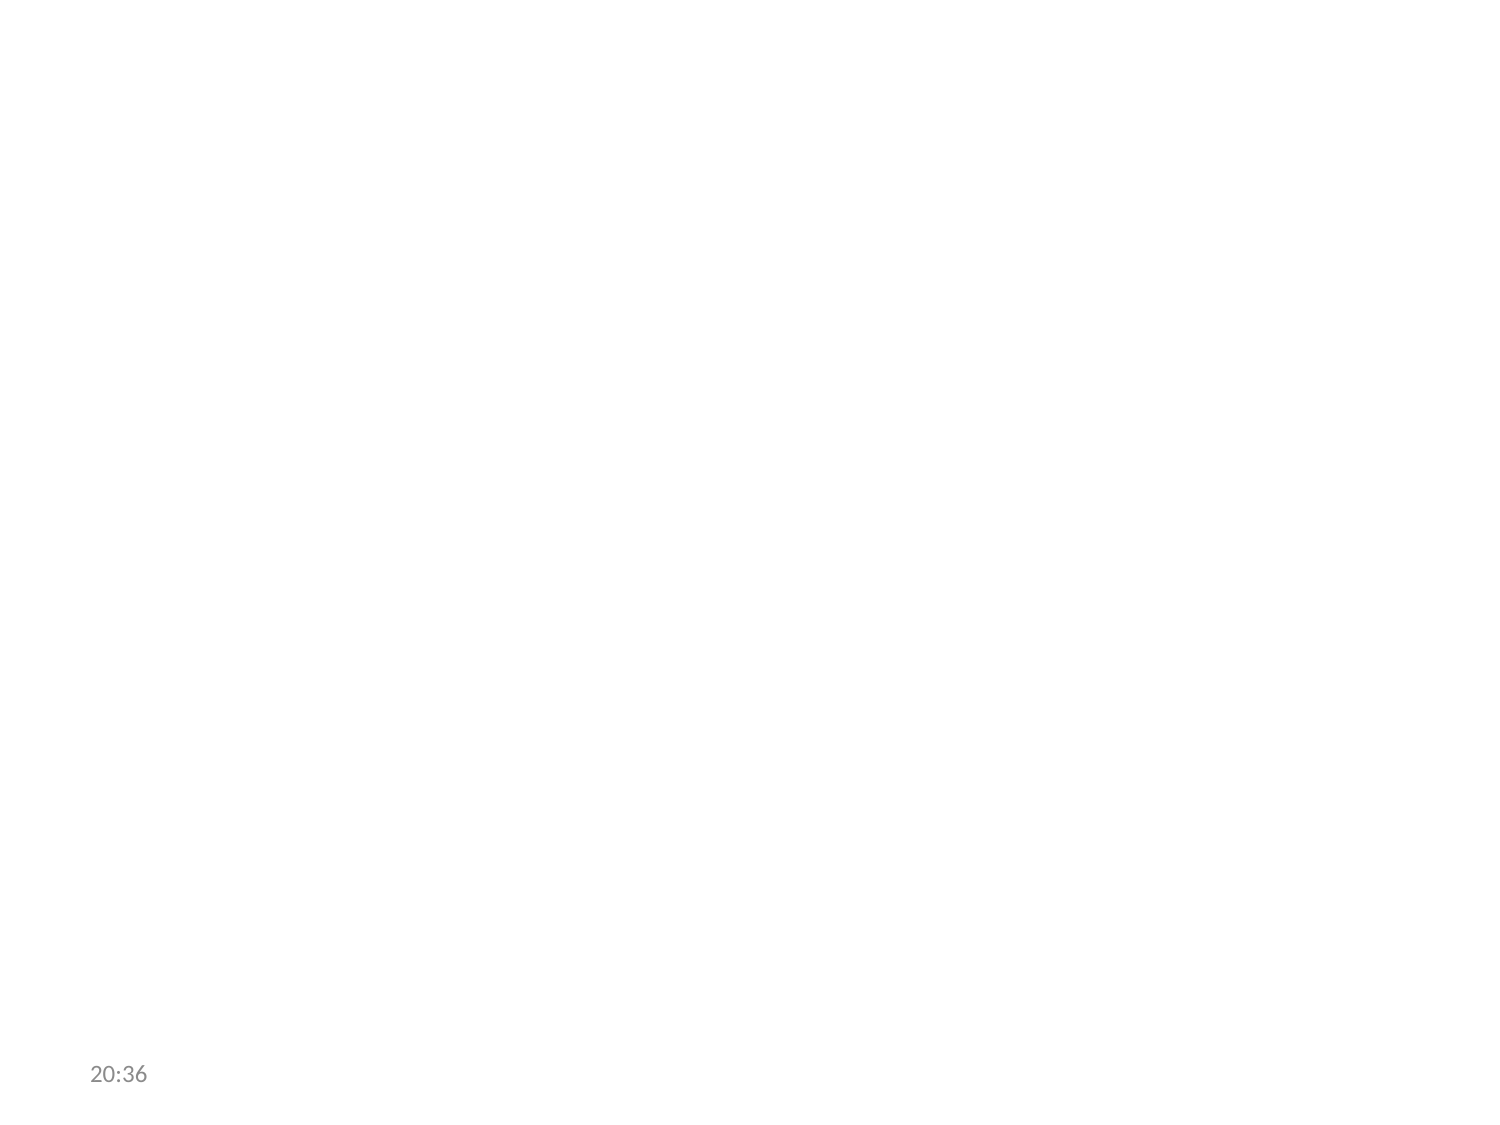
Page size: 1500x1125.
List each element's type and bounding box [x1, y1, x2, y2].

slide_number [75, 1042, 425, 1103]
